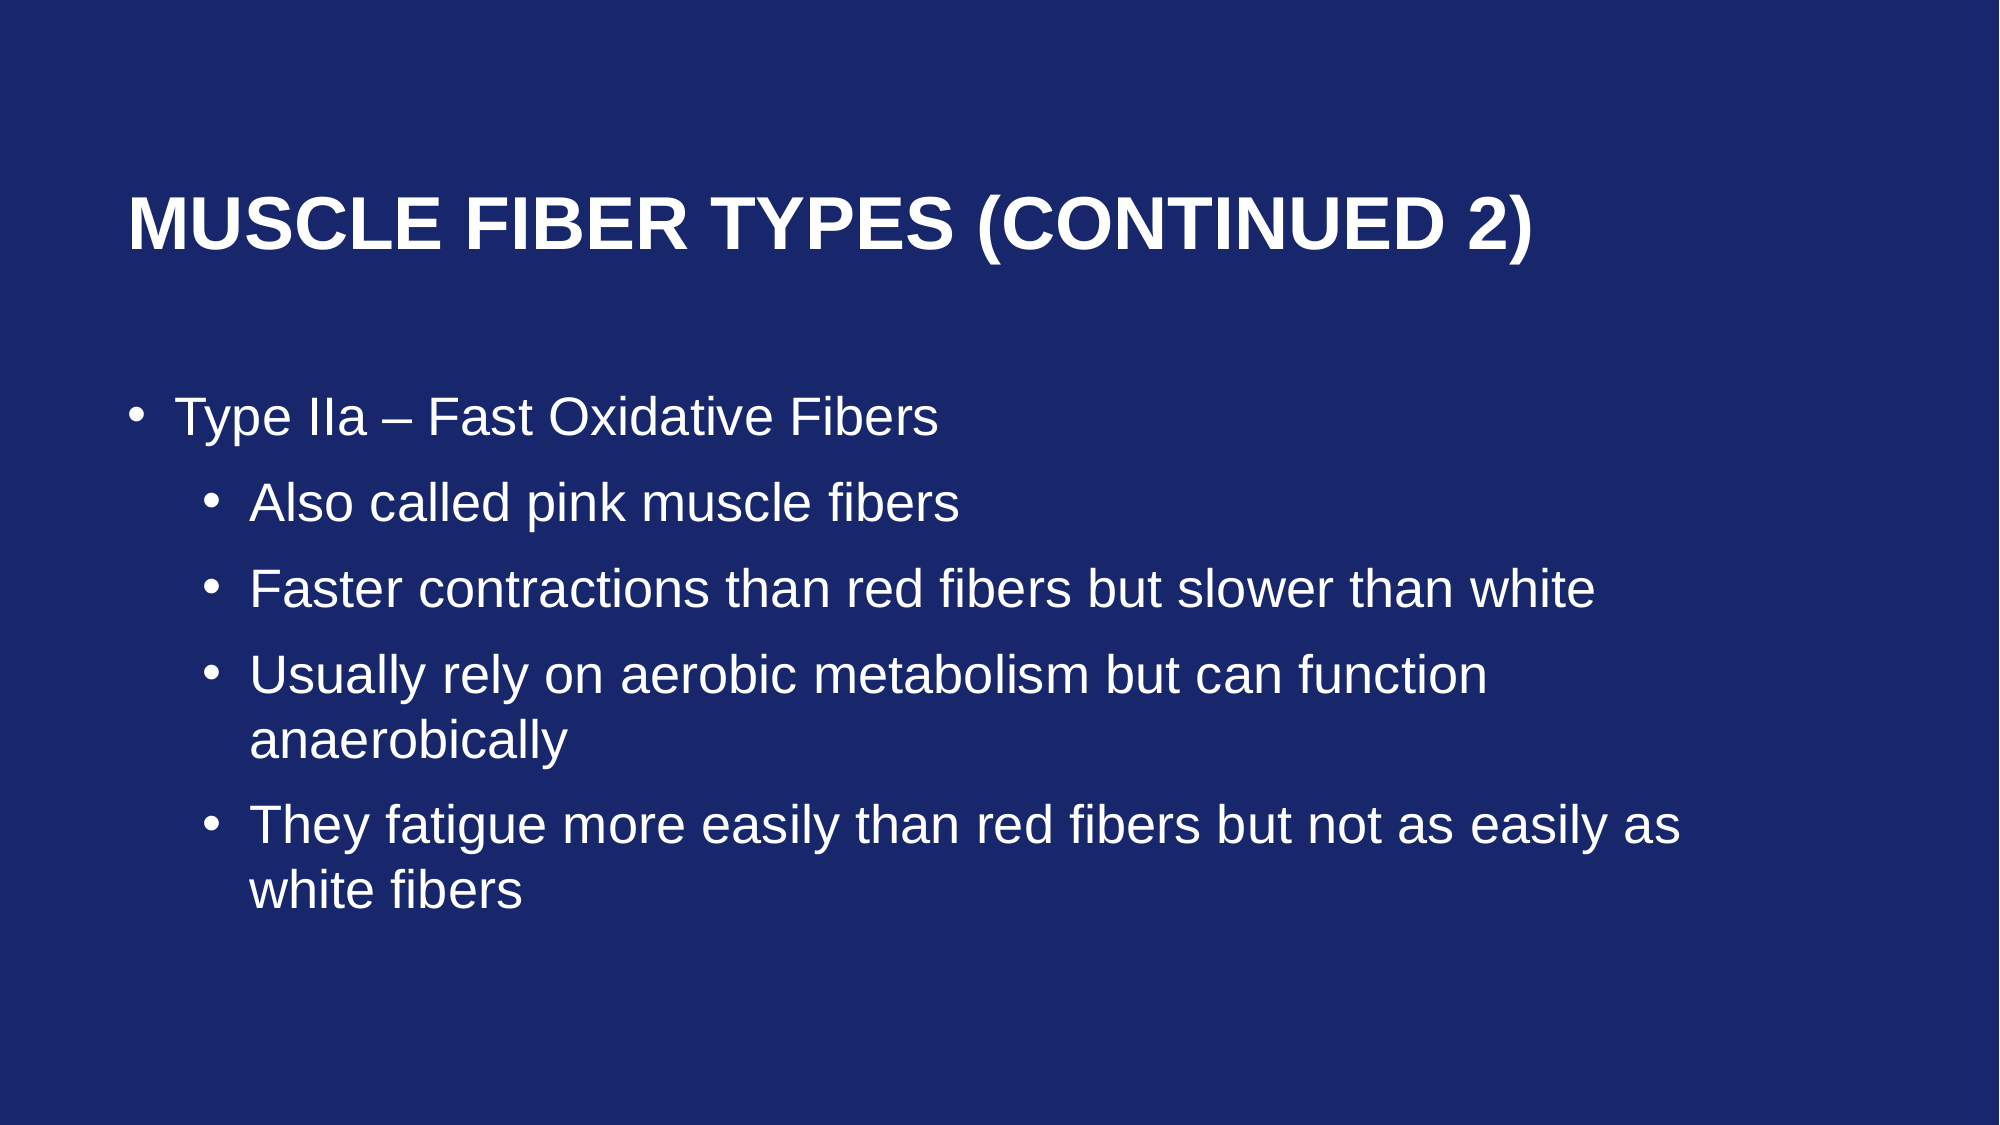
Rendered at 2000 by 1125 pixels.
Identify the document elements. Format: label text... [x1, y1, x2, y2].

title Muscle Fiber Types (continued 2) [112, 99, 1775, 339]
list Type IIa – Fast Oxidative Fibers Also called pink muscle fibers Faster contractions than red fibers but slower than white Usually rely on aerobic metabolism but can function anaerobically They fatigue more easily than red fibers but not as easily as white fibers [112, 351, 1775, 950]
